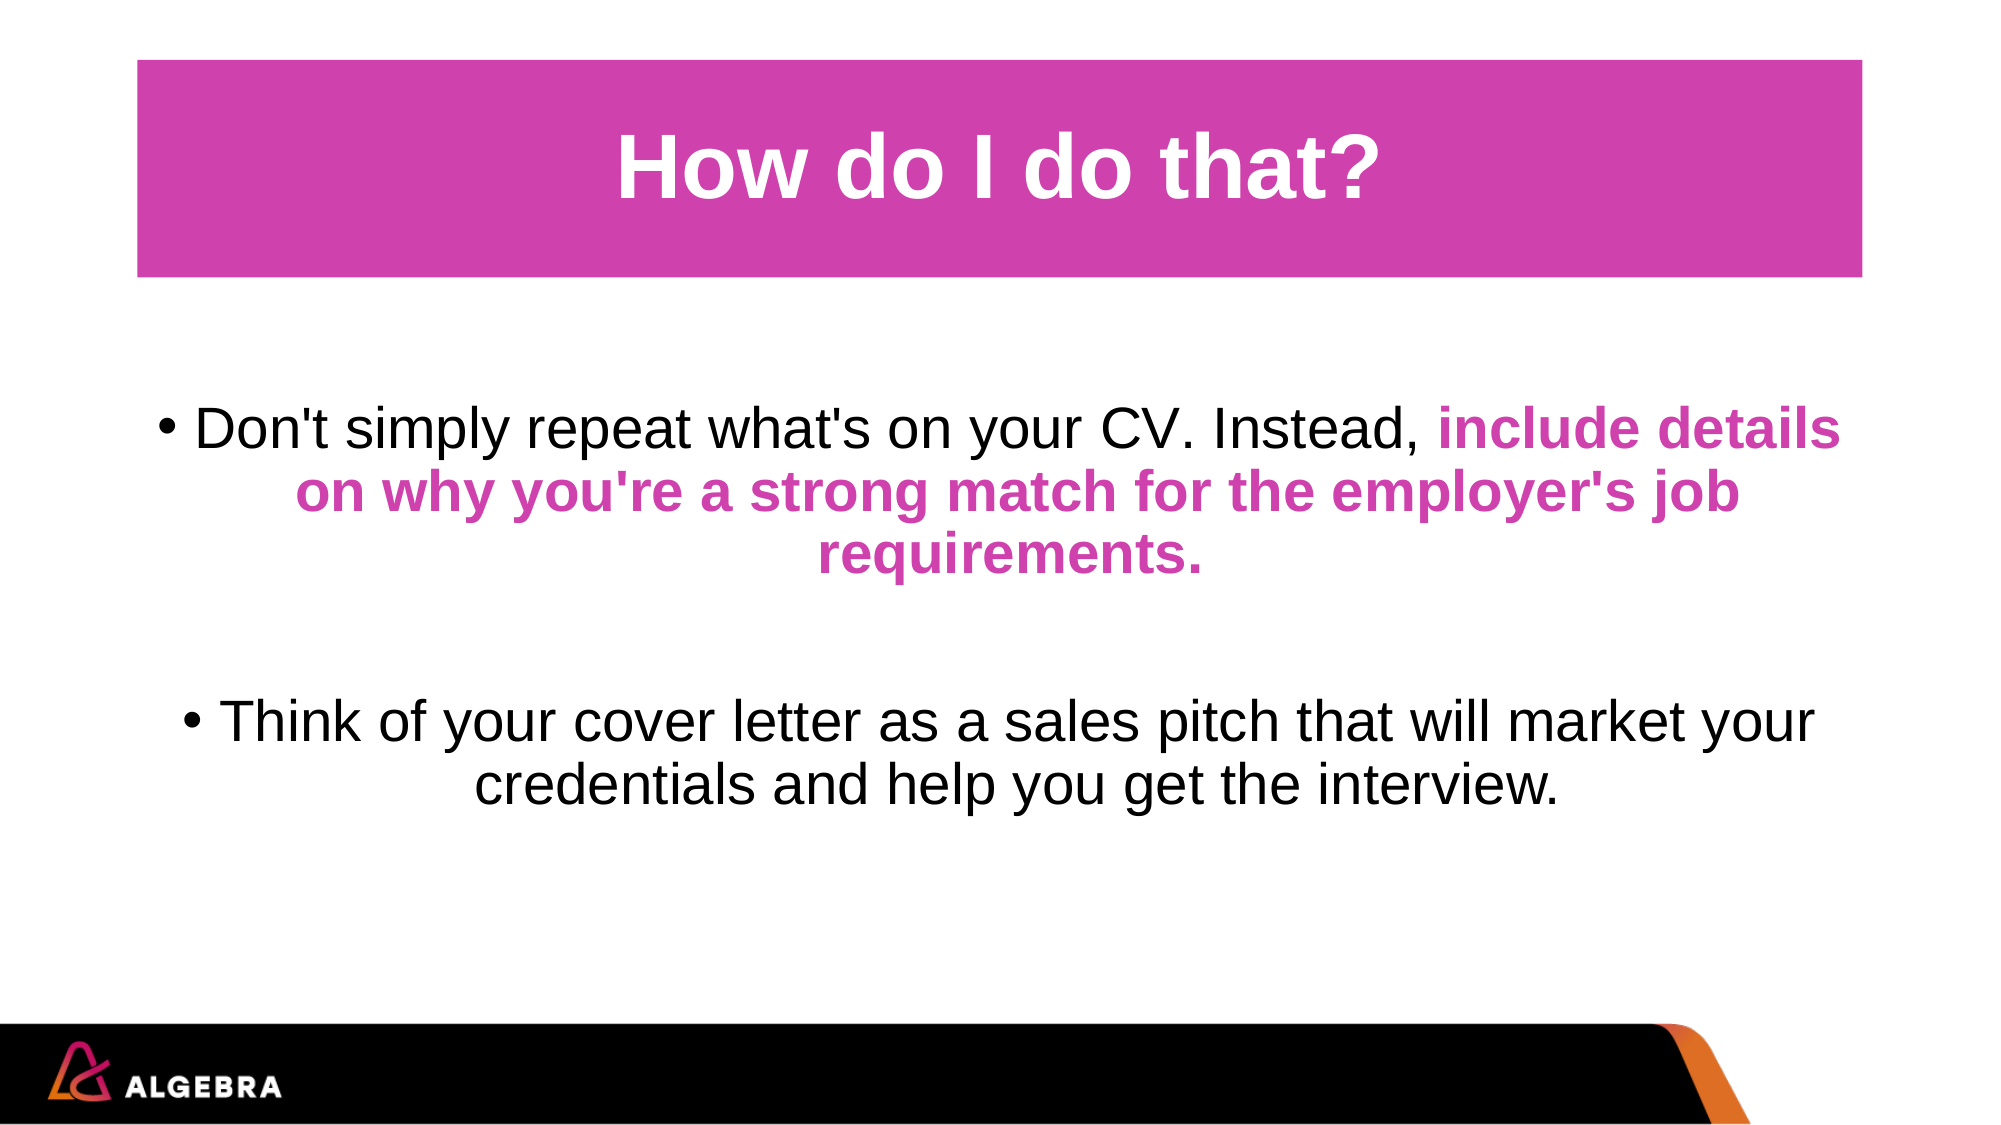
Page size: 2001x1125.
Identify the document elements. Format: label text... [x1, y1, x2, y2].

list Don't simply repeat what's on your CV. Instead, include details on why you're a strong match for the employer's job requirements. Think of your cover letter as a sales pitch that will market your credentials and help you get the interview. [137, 299, 1863, 1014]
title How do I do that? [137, 59, 1863, 278]
picture [0, 1023, 1958, 1125]
